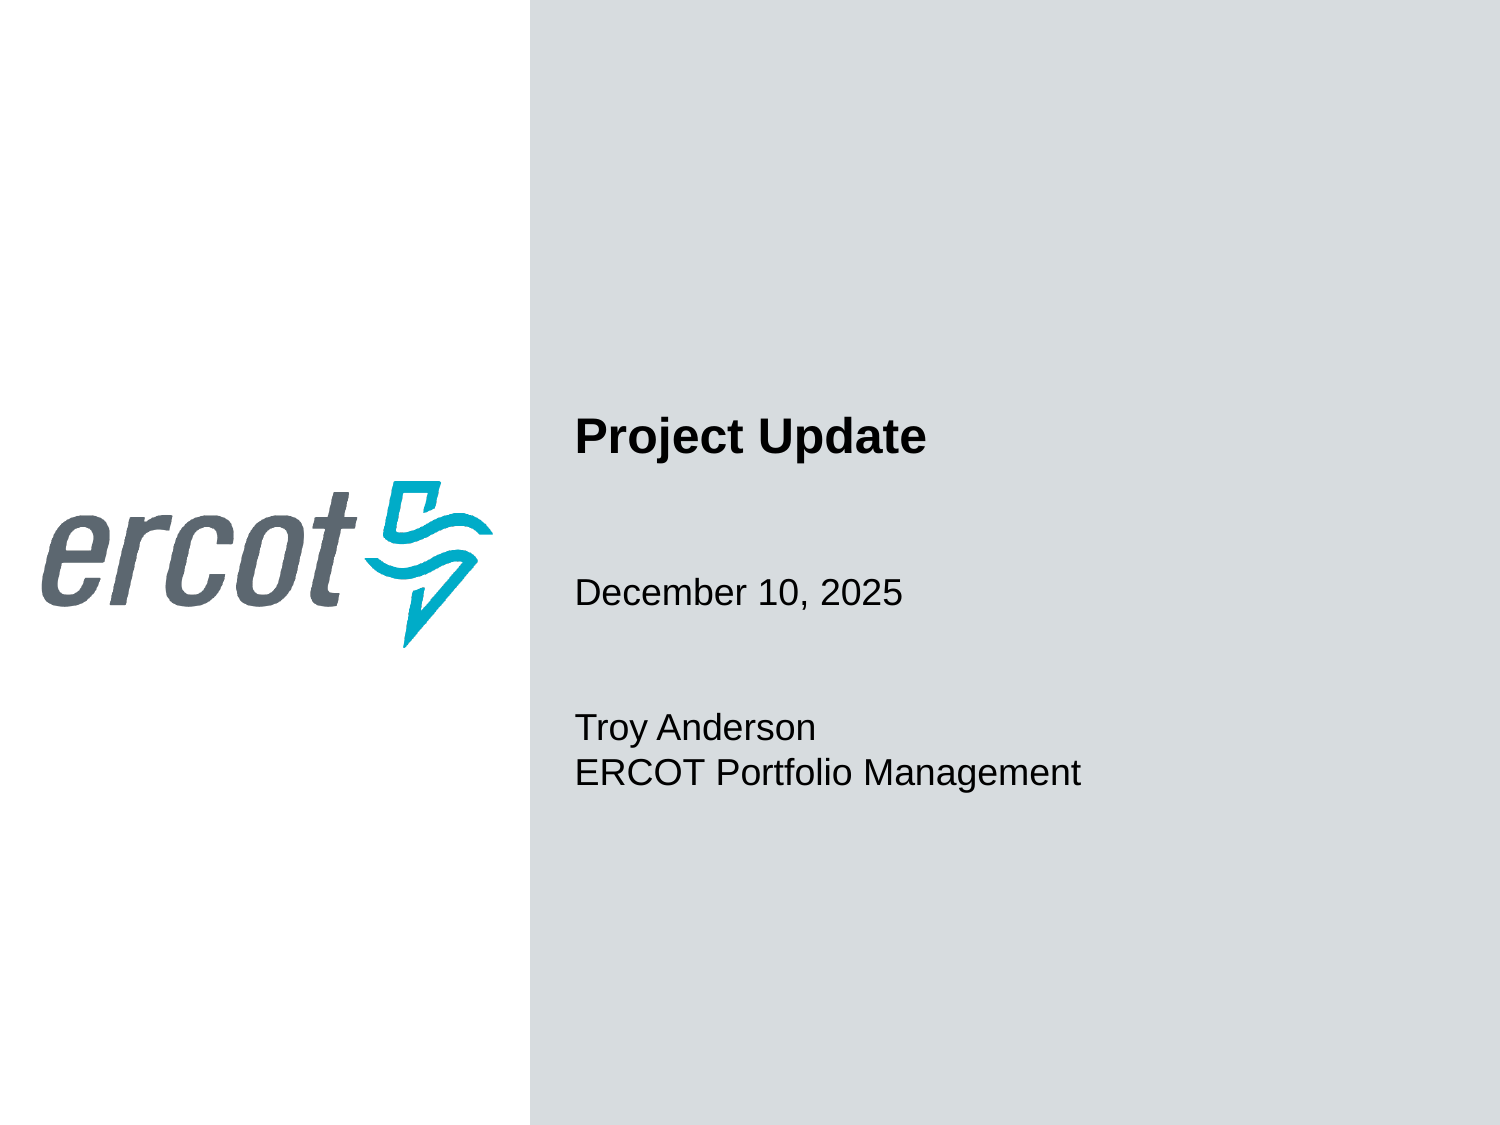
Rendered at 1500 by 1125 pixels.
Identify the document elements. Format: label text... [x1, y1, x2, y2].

picture [32, 471, 501, 654]
text_box Project Update December 10, 2025 Troy Anderson ERCOT Portfolio Management [559, 395, 1486, 801]
